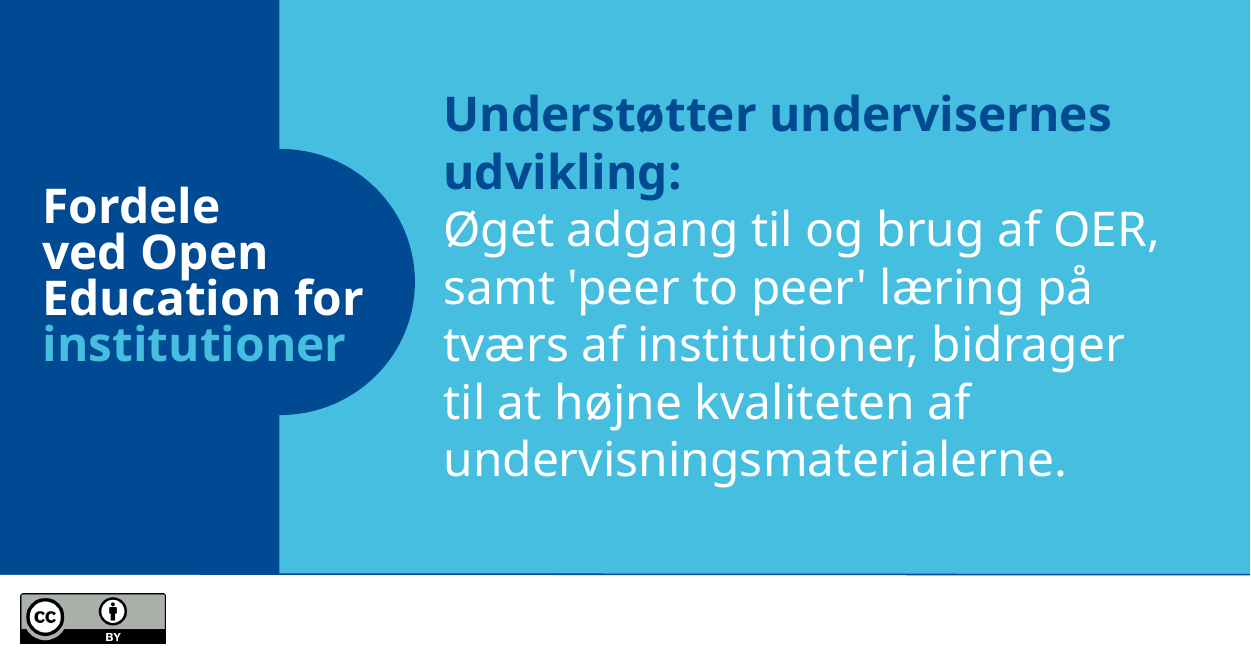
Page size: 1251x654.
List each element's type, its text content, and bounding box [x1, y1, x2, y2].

text_box [382, 194, 415, 370]
text_box [196, 386, 365, 416]
text_box Understøtter undervisernes udvikling: Øget adgang til og brug af OER, samt 'peer to peer' læring på tværs af institutioner, bidrager til at højne kvaliteten af undervisningsmaterialerne. [428, 68, 1178, 502]
picture [20, 592, 166, 645]
text_box [0, 0, 280, 573]
text_box Fordele ved Open Education for institutioner [27, 171, 382, 386]
text_box [206, 148, 355, 171]
text_box [0, 582, 1250, 654]
